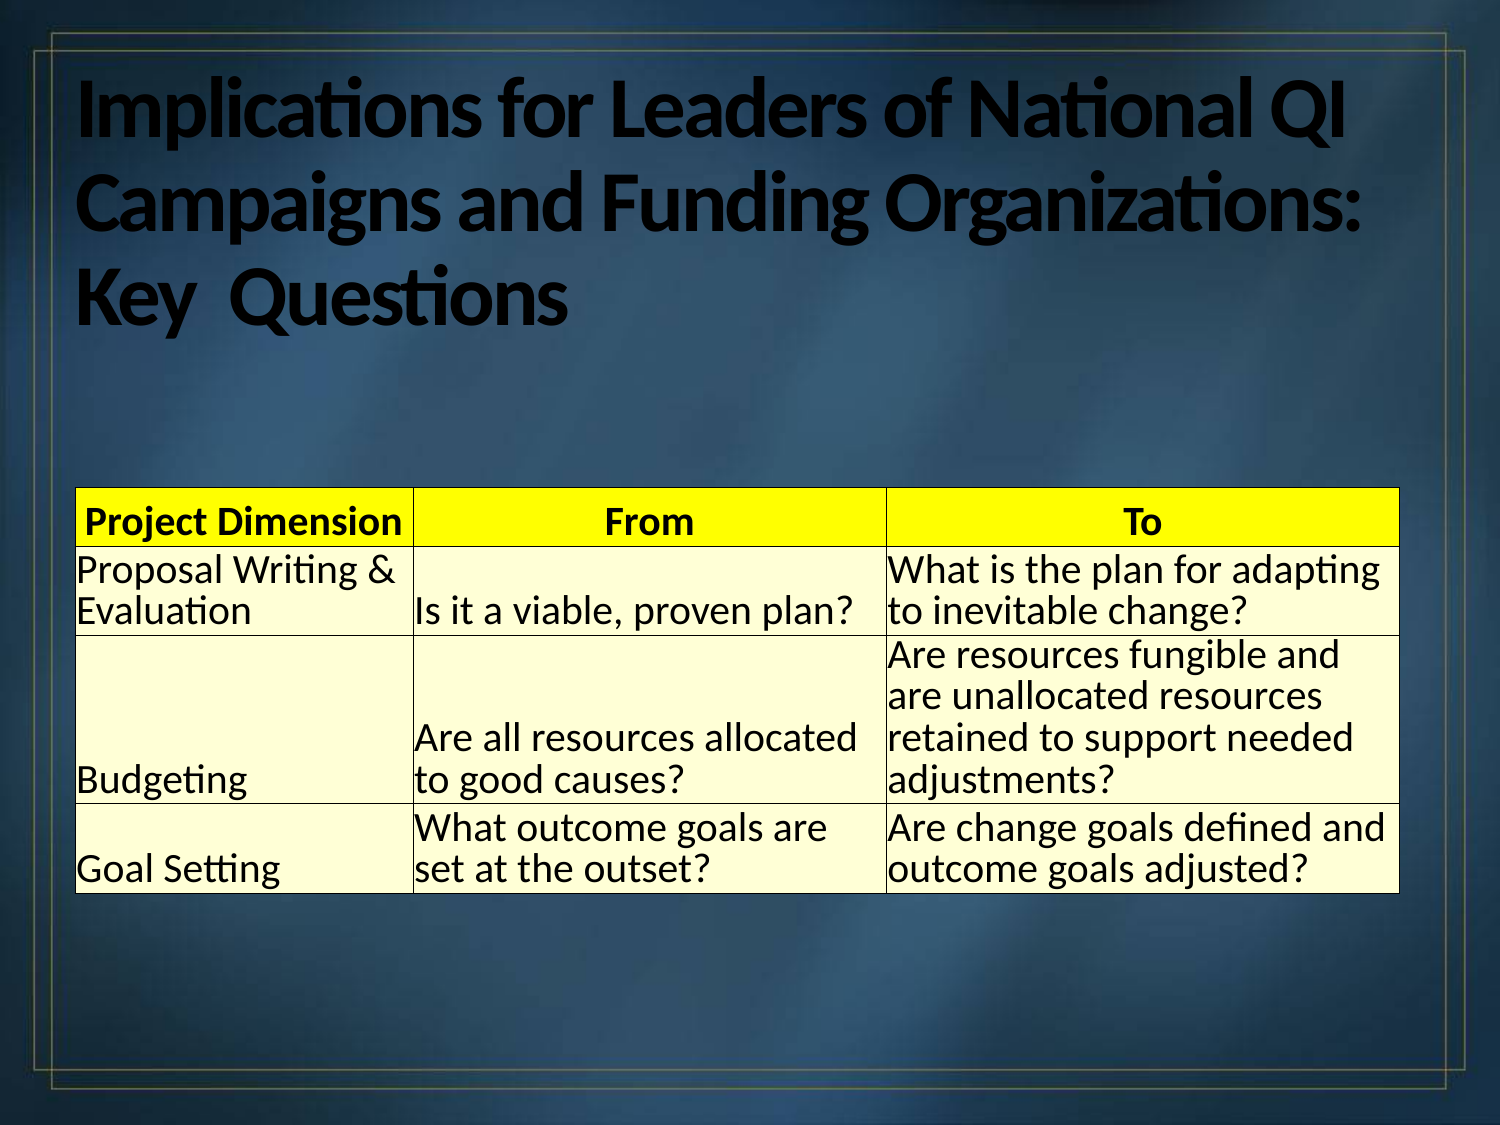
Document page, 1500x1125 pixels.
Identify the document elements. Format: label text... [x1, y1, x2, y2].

table_cell What is the plan for adapting to inevitable change? [887, 547, 1399, 635]
table_header Project Dimension [76, 488, 413, 546]
table_cell Proposal Writing & Evaluation [76, 547, 413, 635]
title Implications for Leaders of National QI Campaigns and Funding Organizations: Key Questions [75, 62, 1425, 350]
table_header From [414, 488, 886, 546]
table_cell Are change goals defined and outcome goals adjusted? [887, 804, 1399, 893]
table_header To [887, 488, 1399, 546]
table_cell Goal Setting [76, 804, 413, 893]
table_cell What outcome goals are set at the outset? [414, 804, 886, 893]
table_cell Budgeting [76, 636, 413, 803]
table_cell Are resources fungible and are unallocated resources retained to support needed adjustments? [887, 636, 1399, 803]
table_cell Is it a viable, proven plan? [414, 547, 886, 635]
picture [0, 0, 1500, 1125]
table_cell Are all resources allocated to good causes? [414, 636, 886, 803]
